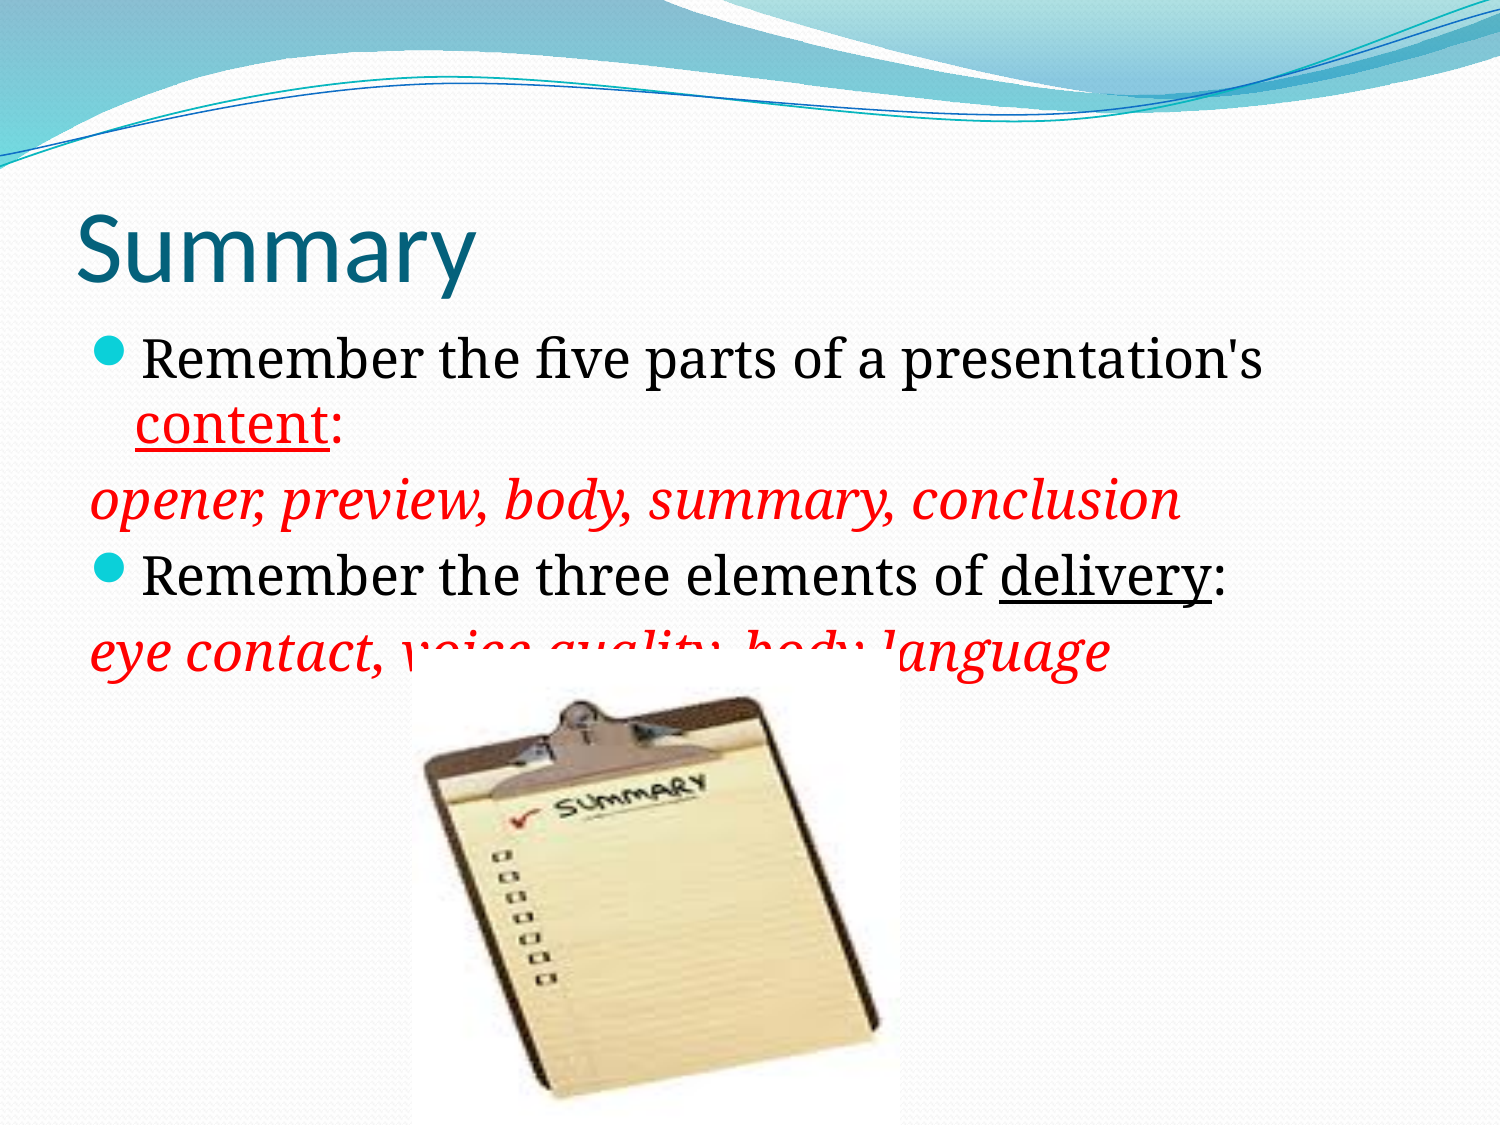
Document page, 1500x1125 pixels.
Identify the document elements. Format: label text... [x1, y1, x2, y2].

title Summary [75, 115, 1425, 303]
picture [412, 649, 901, 1125]
list Remember the five parts of a presentation's content: opener, preview, body, summary, conclusion Remember the three elements of delivery: eye contact, voice quality, body language [75, 317, 1425, 763]
